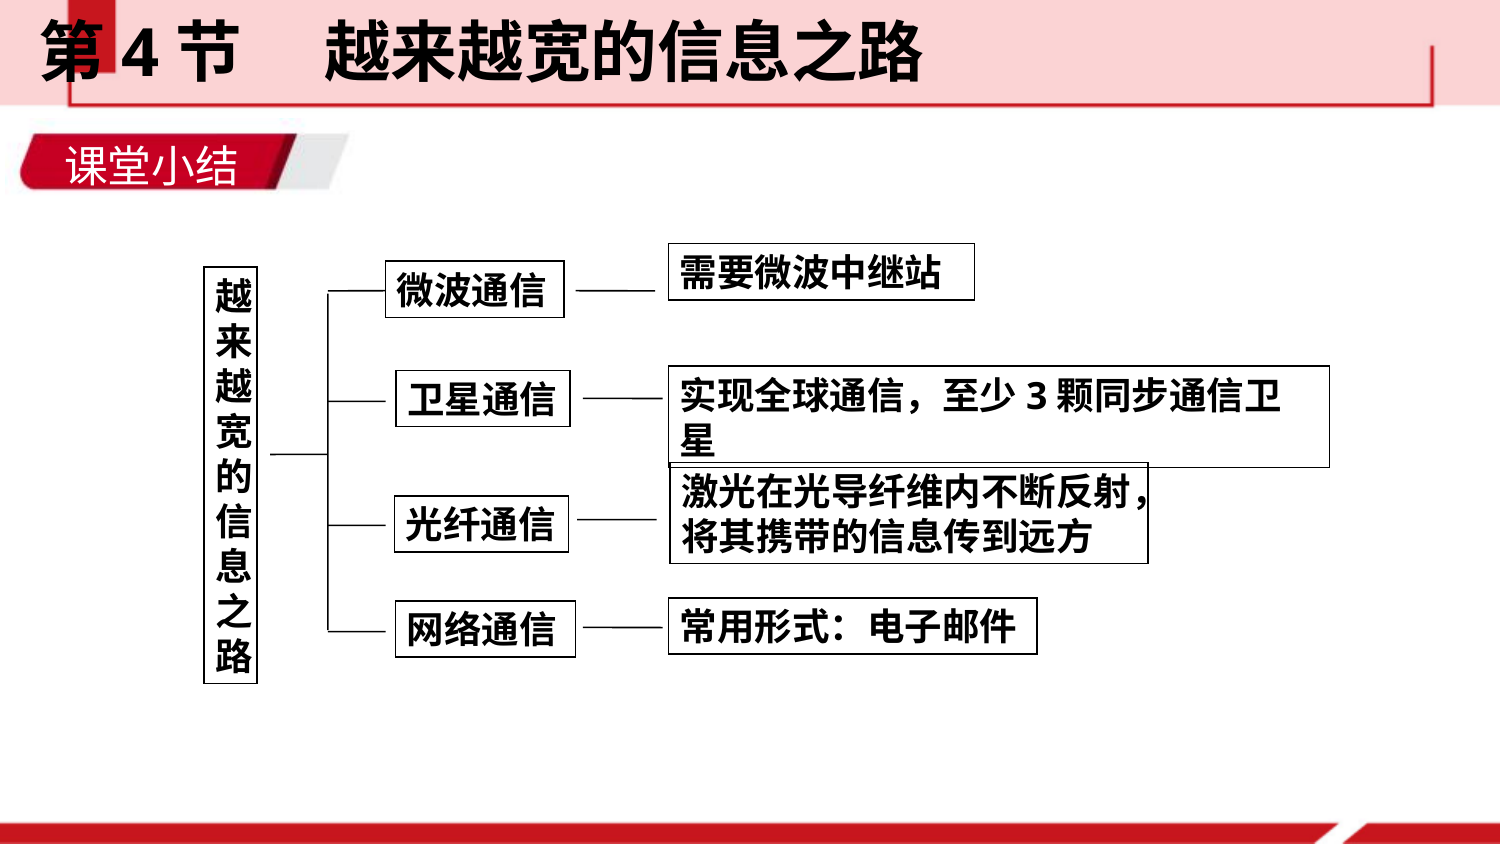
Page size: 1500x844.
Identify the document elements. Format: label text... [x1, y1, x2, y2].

text_box 网络通信 [395, 600, 576, 658]
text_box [270, 290, 386, 632]
text_box 需要微波中继站 [668, 243, 975, 300]
text_box 光纤通信 [394, 495, 569, 553]
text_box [5, 118, 364, 202]
text_box 常用形式：电子邮件 [668, 597, 1038, 654]
text_box 第4节 越来越宽的信息之路 [27, 3, 937, 96]
text_box 卫星通信 [395, 370, 570, 427]
picture [0, 0, 1500, 844]
text_box 越来越宽的信息之路 [203, 267, 258, 684]
text_box 微波通信 [385, 261, 564, 318]
text_box 激光在光导纤维内不断反射，将其携带的信息传到远方 [669, 462, 1149, 564]
text_box 实现全球通信，至少3颗同步通信卫星 [668, 366, 1330, 468]
